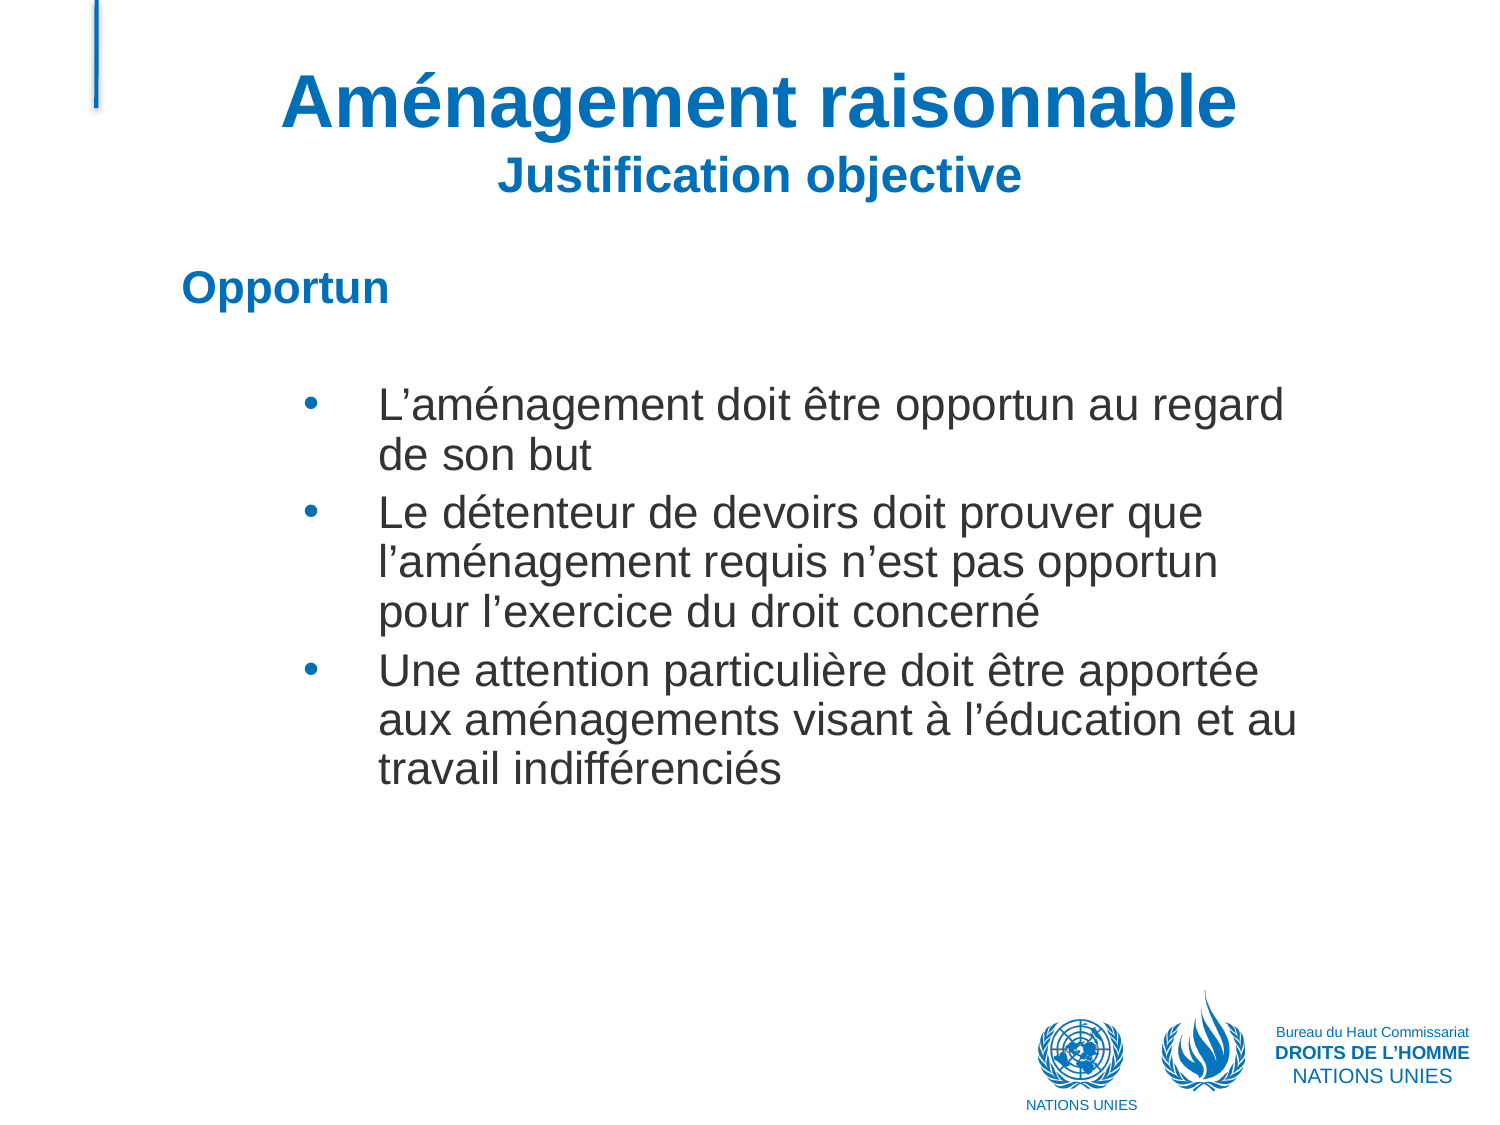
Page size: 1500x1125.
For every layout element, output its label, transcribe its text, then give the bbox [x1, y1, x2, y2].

picture [1037, 990, 1457, 1107]
text_box Opportun L’aménagement doit être opportun au regard de son but Le détenteur de devoirs doit prouver que l’aménagement requis n’est pas opportun pour l’exercice du droit concerné Une attention particulière doit être apportée aux aménagements visant à l’éducation et au travail indifférenciés [166, 256, 1325, 925]
title Aménagement raisonnable Justification objective [64, 45, 1456, 224]
text_box NATIONS UNIES [980, 1088, 1184, 1121]
text_box Bureau du Haut Commissariat DROITS DE L’HOMME NATIONS UNIES [1245, 1015, 1500, 1096]
